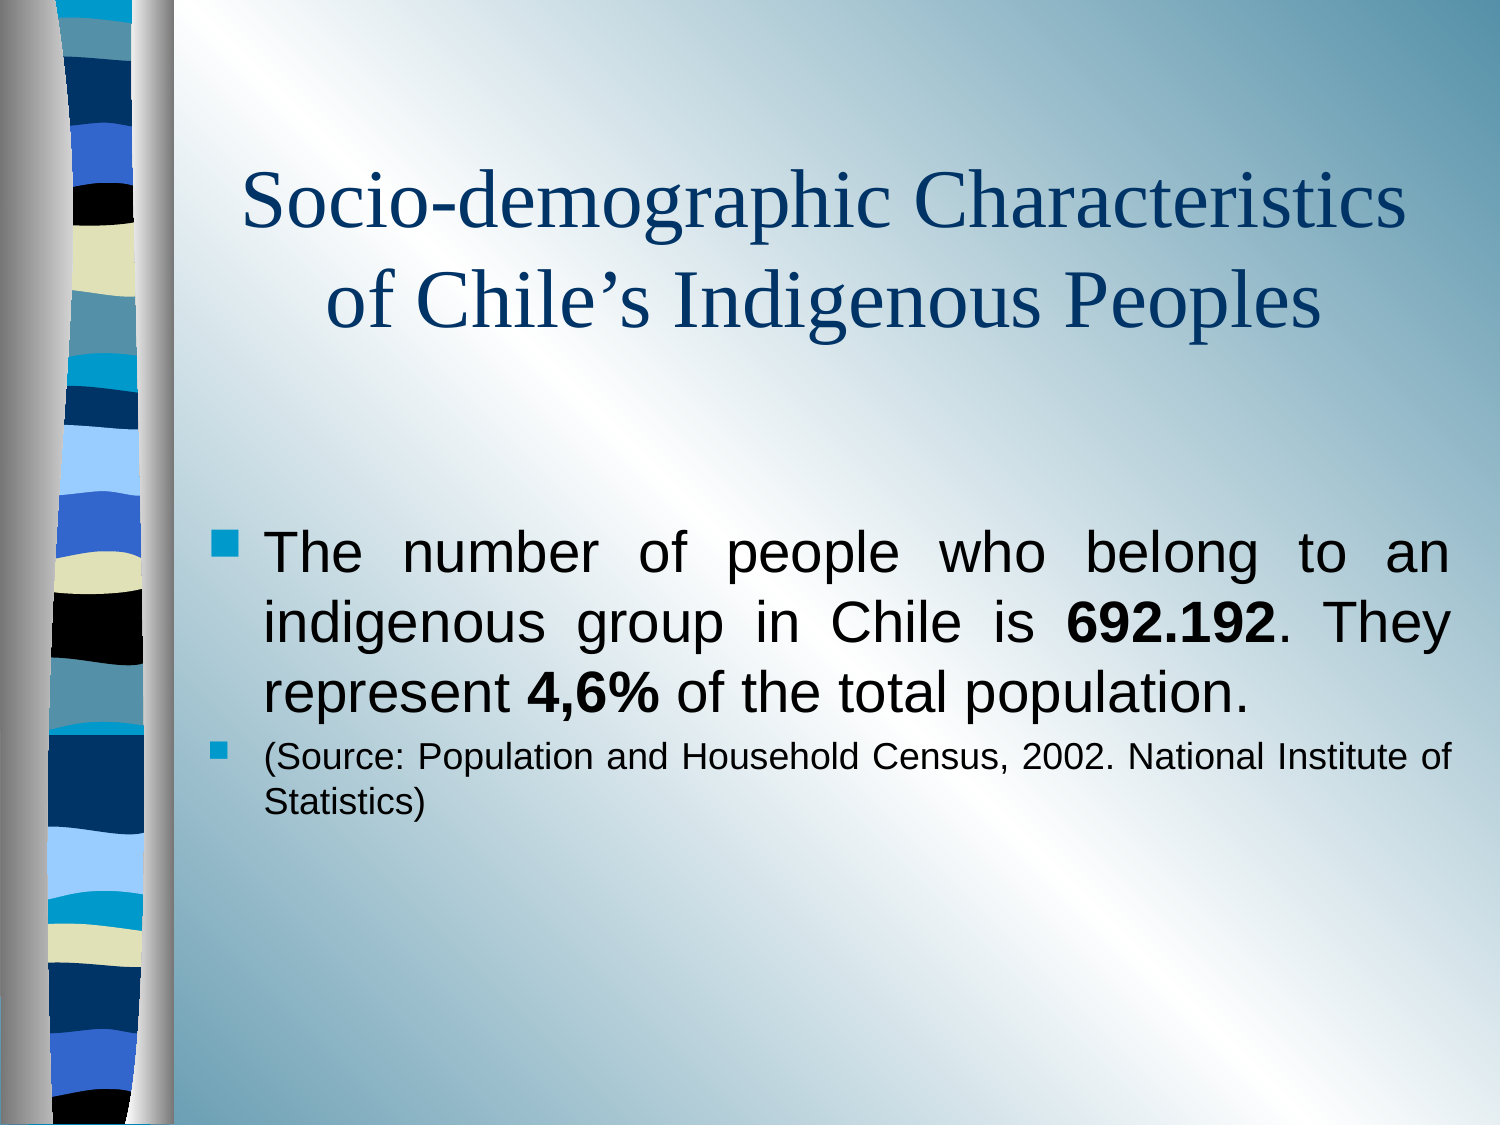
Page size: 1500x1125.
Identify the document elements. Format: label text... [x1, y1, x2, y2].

title Socio-demographic Characteristics of Chile’s Indigenous Peoples [187, 74, 1463, 413]
list The number of people who belong to an indigenous group in Chile is 692.192. They represent 4,6% of the total population. (Source: Population and Household Census, 2002. National Institute of Statistics) [192, 424, 1468, 1001]
